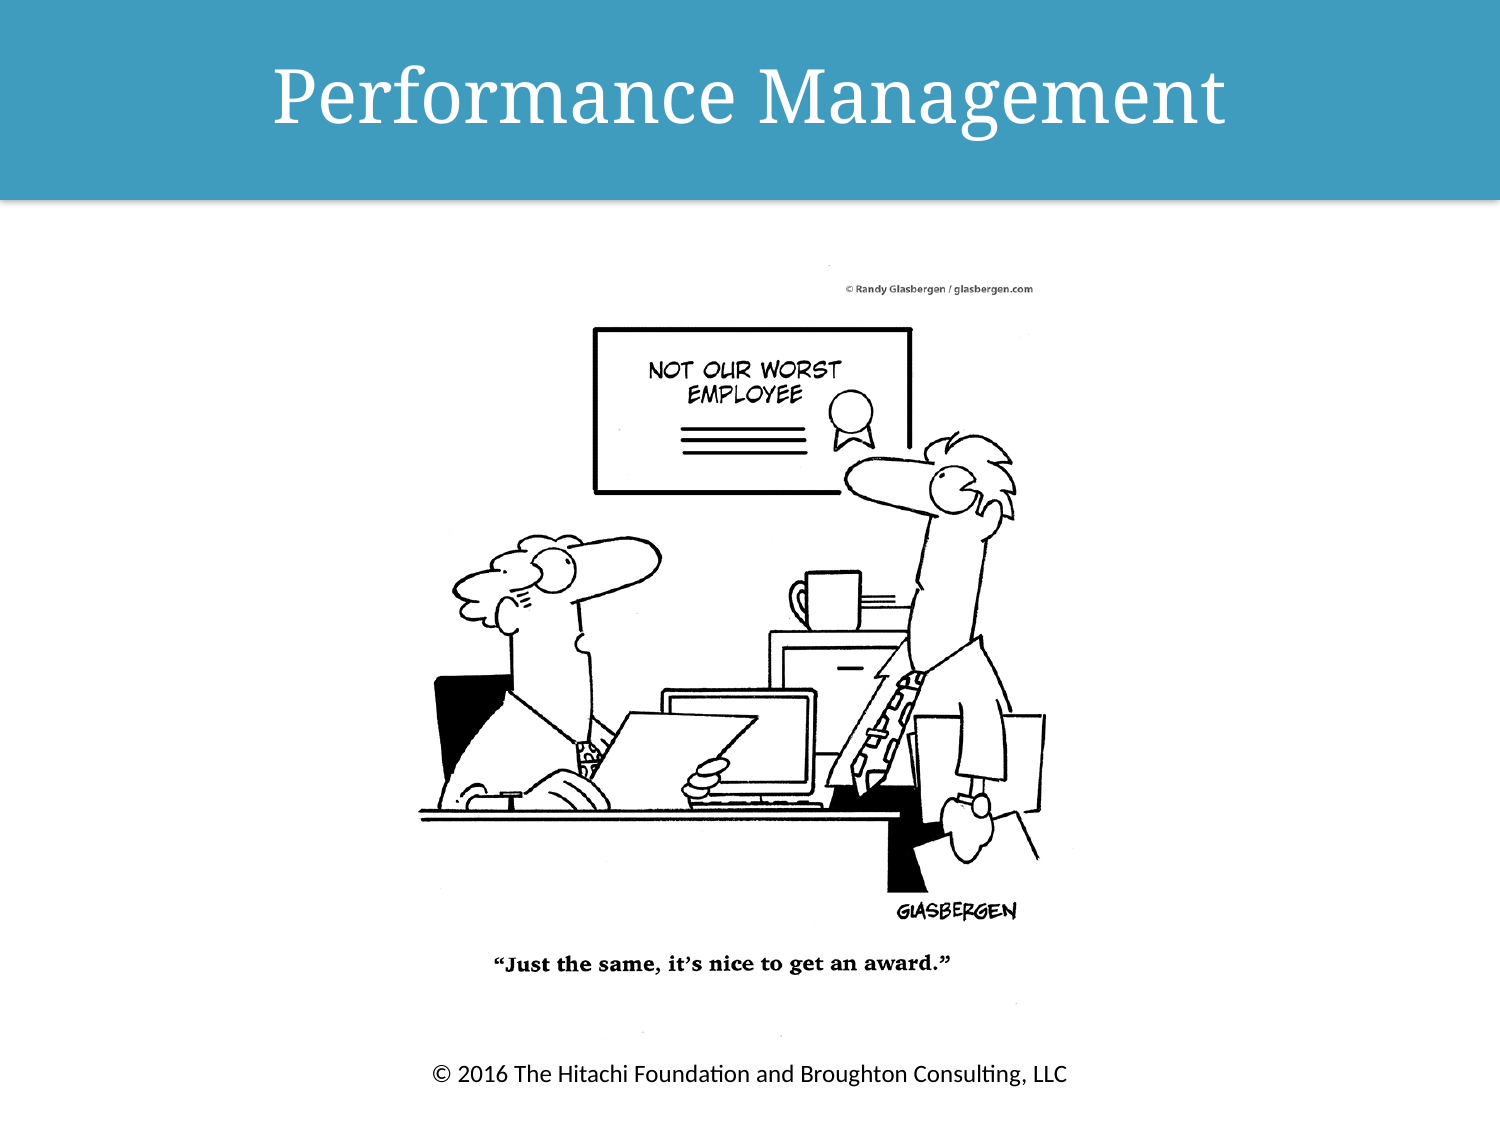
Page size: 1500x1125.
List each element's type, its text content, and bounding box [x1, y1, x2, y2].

title Performance Management [112, 24, 1388, 163]
picture [412, 262, 1076, 1041]
